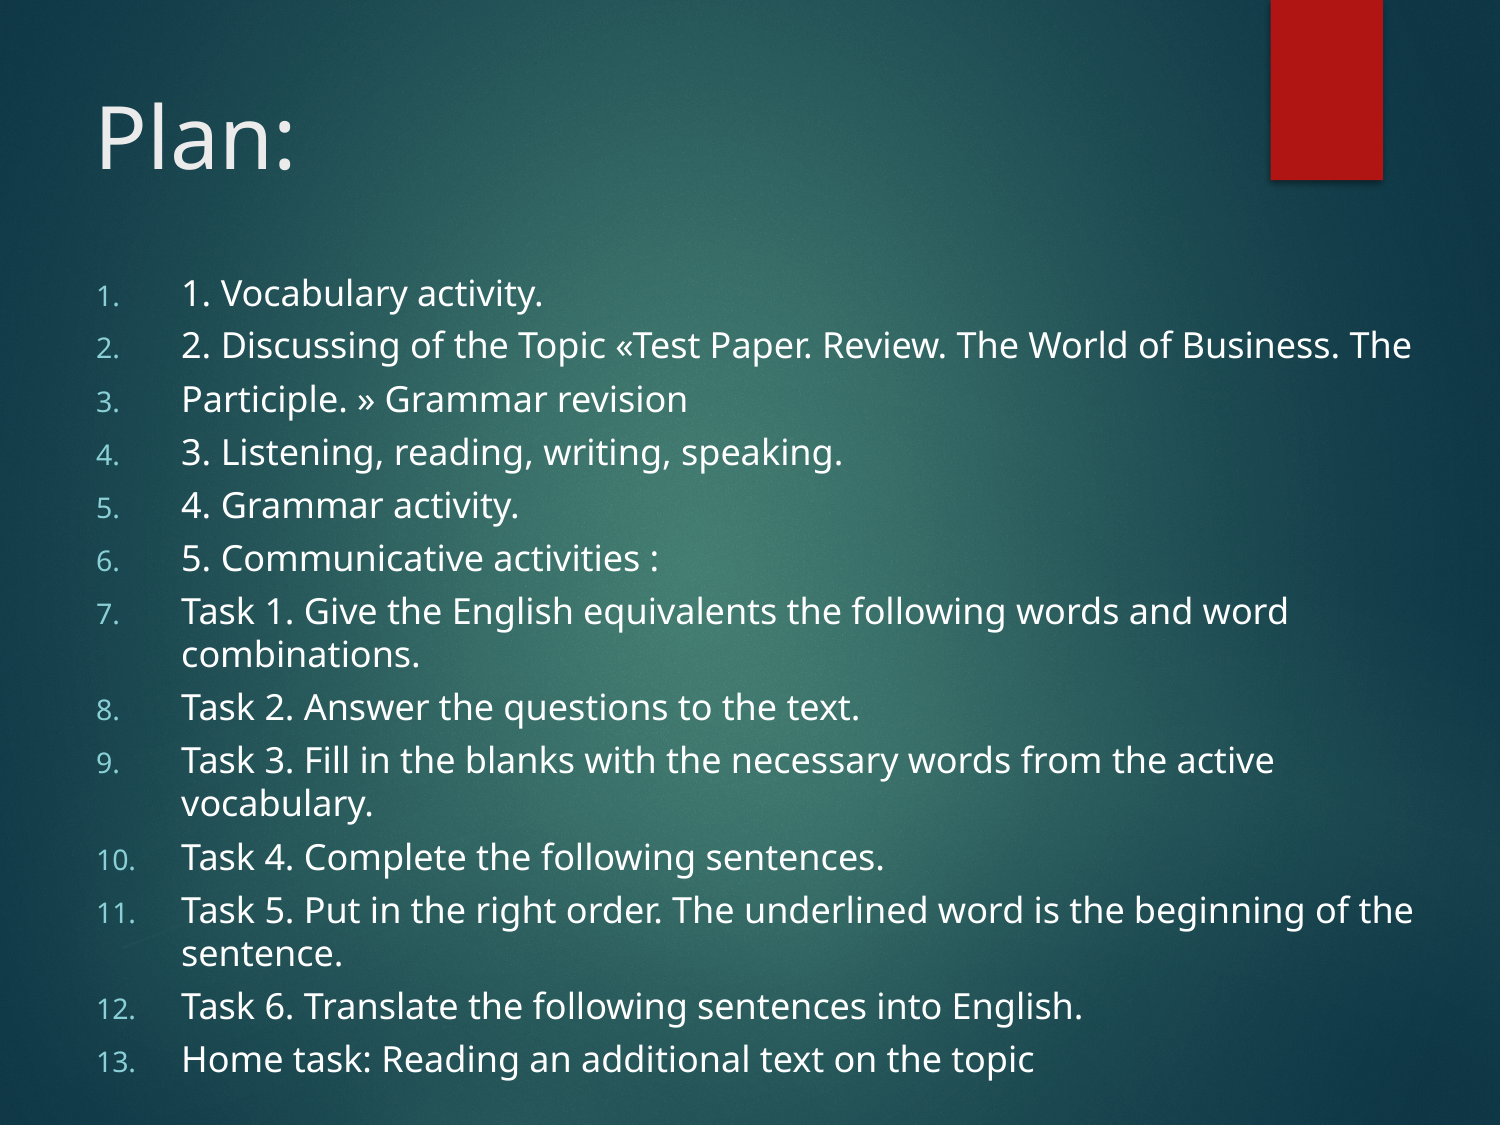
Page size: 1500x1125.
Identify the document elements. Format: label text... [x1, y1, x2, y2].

title Plan: [79, 74, 1237, 262]
list 1. Vocabulary activity. 2. Discussing of the Topic «Test Paper. Review. The World of Business. The Participle. » Grammar revision 3. Listening, reading, writing, speaking. 4. Grammar activity. 5. Communicative activities : Task 1. Give the English equivalents the following words and word combinations. Task 2. Answer the questions to the text. Task 3. Fill in the blanks with the necessary words from the active vocabulary. Task 4. Complete the following sentences. Task 5. Put in the right order. The underlined word is the beginning of the sentence. Task 6. Translate the following sentences into English. Home task: Reading an additional text on the topic [75, 262, 1442, 1102]
